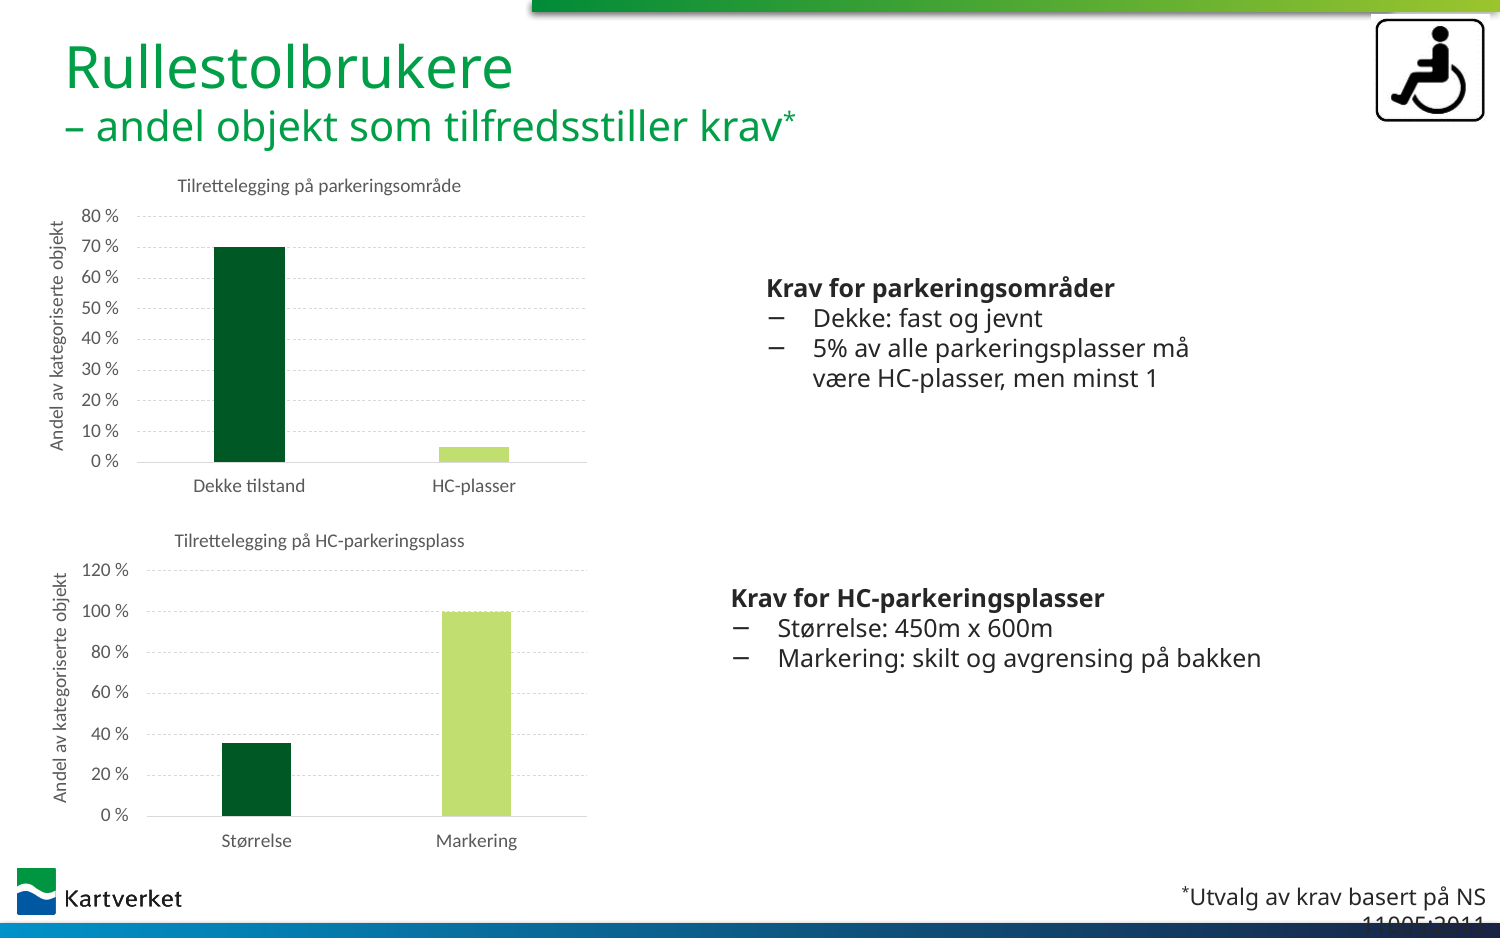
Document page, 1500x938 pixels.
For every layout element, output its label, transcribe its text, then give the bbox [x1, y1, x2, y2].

text_box Rullestolbrukere – andel objekt som tilfredsstiller krav* [49, 23, 1431, 158]
text_box Krav for parkeringsområder Dekke: fast og jevnt 5% av alle parkeringsplasser må være HC-plasser, men minst 1 [751, 264, 1232, 400]
picture [1371, 13, 1491, 127]
picture [41, 166, 598, 505]
text_box *Utvalg av krav basert på NS 11005:2011 [1068, 873, 1500, 938]
picture [41, 520, 598, 859]
text_box Krav for HC-parkeringsplasser Størrelse: 450m x 600m Markering: skilt og avgrensing på bakken [715, 574, 1278, 680]
